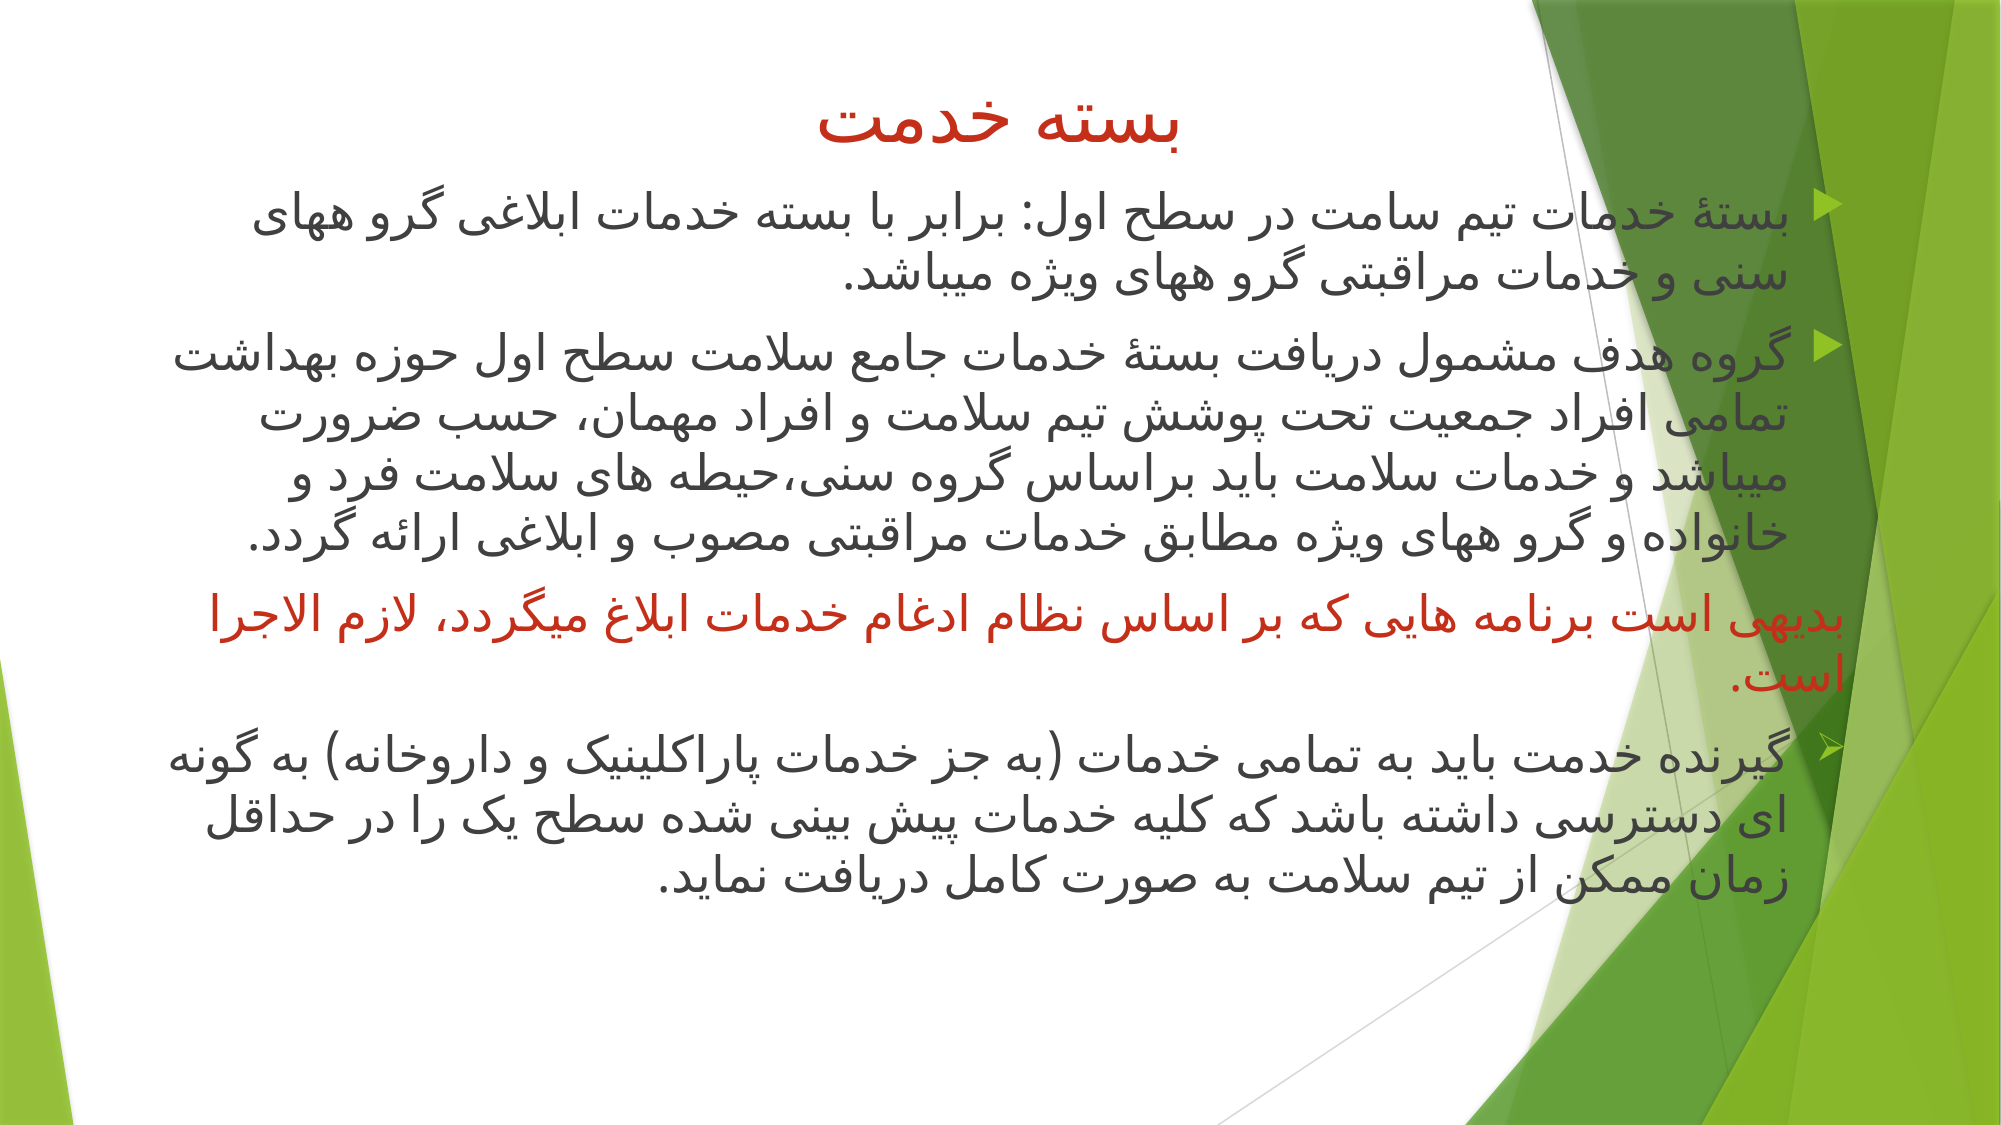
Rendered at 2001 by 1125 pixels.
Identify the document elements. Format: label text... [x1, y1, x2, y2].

list بستۀ خدمات تیم سامت در سطح اول: برابر با بسته خدمات ابلاغی گرو ههای سنی و خدمات مراقبتی گرو ههای ویژه میباشد. گروه هدف مشمول دریافت بستۀ خدمات جامع سلامت سطح اول حوزه بهداشت تمامی افراد جمعیت تحت پوشش تیم سلامت و افراد مهمان، حسب ضرورت میباشد و خدمات سلامت باید براساس گروه سنی،حیطه های سلامت فرد و خانواده و گرو ههای ویژه مطابق خدمات مراقبتی مصوب و ابلاغی ارائه گردد. بدیهی است برنامه هایی که بر اساس نظام ادغام خدمات ابلاغ میگردد، لازم الاجرا است. گیرنده خدمت باید به تمامی خدمات (به جز خدمات پاراکلینیک و داروخانه) به گونه ای دسترسی داشته باشد که کلیه خدمات پیش بینی شده سطح یک را در حداقل زمان ممکن از تیم سلامت به صورت کامل دریافت نماید. [137, 172, 1863, 1014]
title بسته خدمت [137, 59, 1863, 172]
